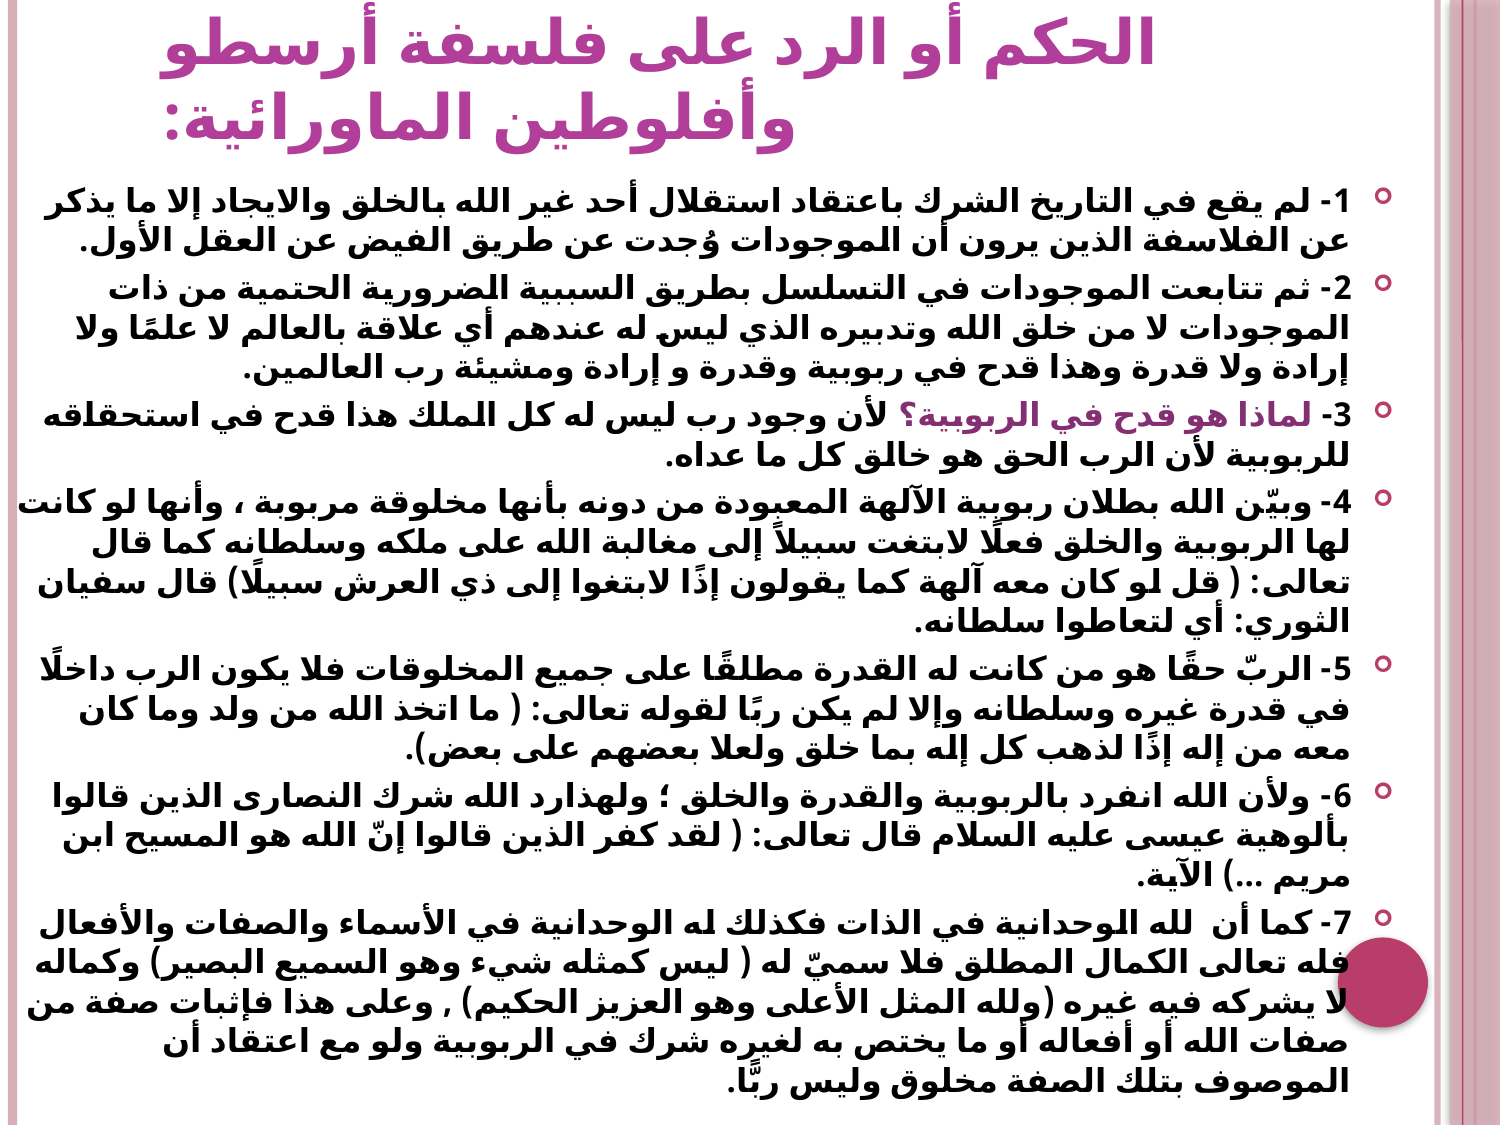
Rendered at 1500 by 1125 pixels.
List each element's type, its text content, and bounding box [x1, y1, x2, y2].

list 1- لم يقع في التاريخ الشرك باعتقاد استقلال أحد غير الله بالخلق والايجاد إلا ما يذكر عن الفلاسفة الذين يرون أن الموجودات وُجدت عن طريق الفيض عن العقل الأول. 2- ثم تتابعت الموجودات في التسلسل بطريق السببية الضرورية الحتمية من ذات الموجودات لا من خلق الله وتدبيره الذي ليس له عندهم أي علاقة بالعالم لا علمًا ولا إرادة ولا قدرة وهذا قدح في ربوبية وقدرة و إرادة ومشيئة رب العالمين. 3- لماذا هو قدح في الربوبية؟ لأن وجود رب ليس له كل الملك هذا قدح في استحقاقه للربوبية لأن الرب الحق هو خالق كل ما عداه. 4- وبيّن الله بطلان ربوبية الآلهة المعبودة من دونه بأنها مخلوقة مربوبة ، وأنها لو كانت لها الربوبية والخلق فعلًا لابتغت سبيلاً إلى مغالبة الله على ملكه وسلطانه كما قال تعالى: ( قل لو كان معه آلهة كما يقولون إذًا لابتغوا إلى ذي العرش سبيلًا) قال سفيان الثوري: أي لتعاطوا سلطانه. 5- الربّ حقًا هو من كانت له القدرة مطلقًا على جميع المخلوقات فلا يكون الرب داخلًا في قدرة غيره وسلطانه وإلا لم يكن ربًا لقوله تعالى: ( ما اتخذ الله من ولد وما كان معه من إله إذًا لذهب كل إله بما خلق ولعلا بعضهم على بعض). 6- ولأن الله انفرد بالربوبية والقدرة والخلق ؛ ولهذارد الله شرك النصارى الذين قالوا بألوهية عيسى عليه السلام قال تعالى: ( لقد كفر الذين قالوا إنّ الله هو المسيح ابن مريم ...) الآية. 7- كما أن لله الوحدانية في الذات فكذلك له الوحدانية في الأسماء والصفات والأفعال فله تعالى الكمال المطلق فلا سميّ له ( ليس كمثله شيء وهو السميع البصير) وكماله لا يشركه فيه غيره (ولله المثل الأعلى وهو العزيز الحكيم) , وعلى هذا فإثبات صفة من صفات الله أو أفعاله أو ما يختص به لغيره شرك في الربوبية ولو مع اعتقاد أن الموصوف بتلك الصفة مخلوق وليس ربًّا. [0, 171, 1402, 1125]
title الحكم أو الرد على فلسفة أرسطو وأفلوطين الماورائية: [147, 0, 1373, 160]
